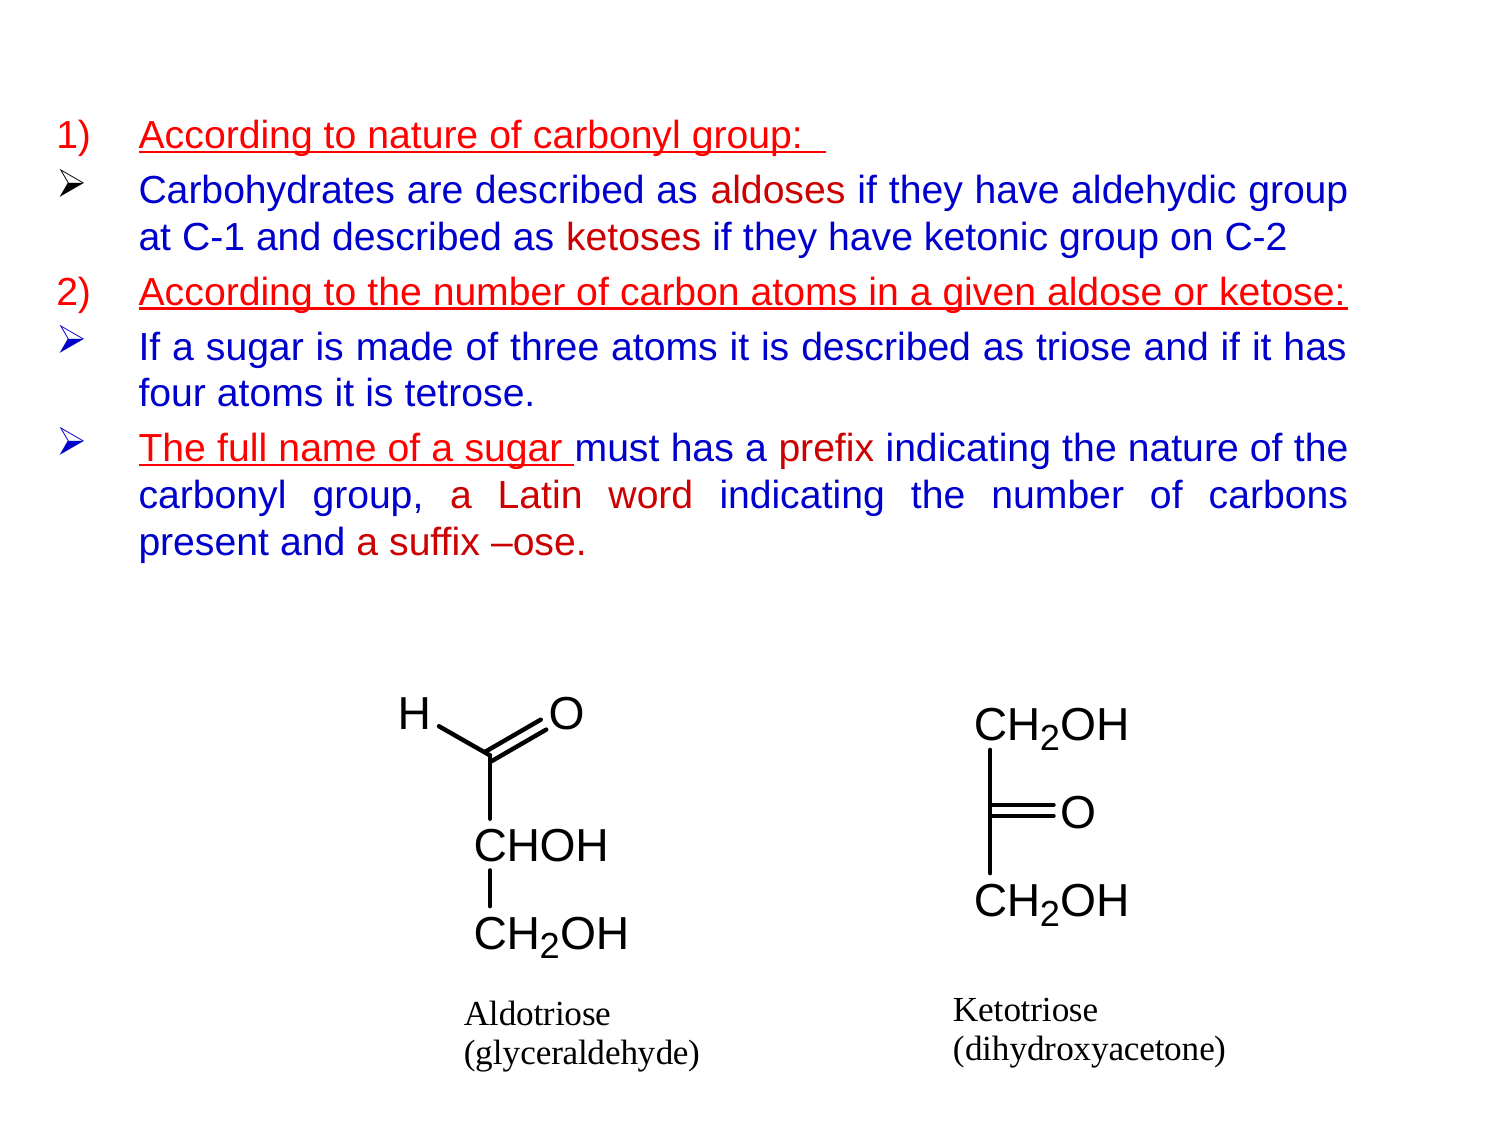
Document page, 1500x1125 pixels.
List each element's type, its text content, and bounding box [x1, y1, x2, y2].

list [397, 693, 1227, 1074]
list According to nature of carbonyl group: Carbohydrates are described as aldoses if they have aldehydic group at C-1 and described as ketoses if they have ketonic group on C-2 According to the number of carbon atoms in a given aldose or ketose: If a sugar is made of three atoms it is described as triose and if it has four atoms it is tetrose. The full name of a sugar must has a prefix indicating the nature of the carbonyl group, a Latin word indicating the number of carbons present and a suffix –ose. [41, 101, 1365, 665]
